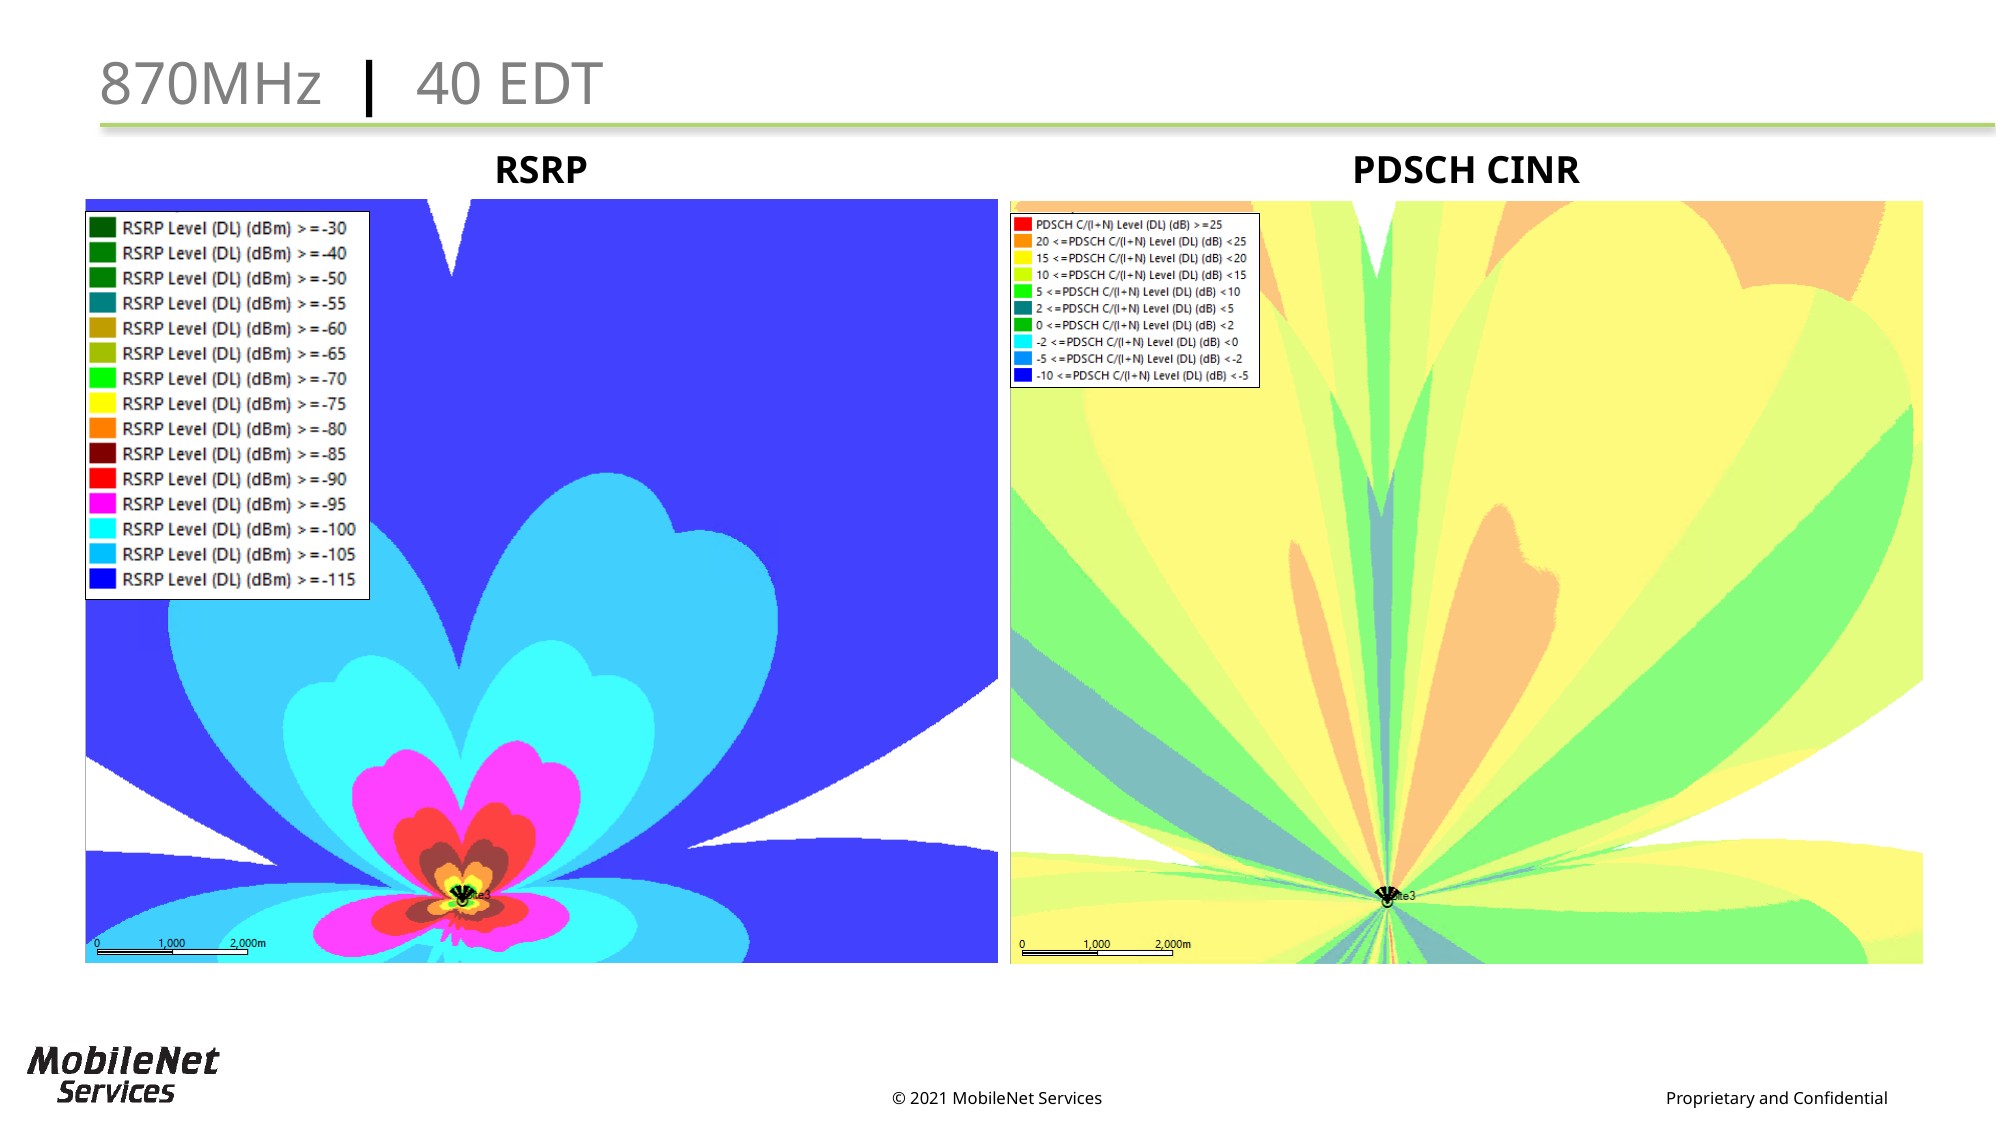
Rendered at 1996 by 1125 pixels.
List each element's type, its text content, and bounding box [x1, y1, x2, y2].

picture [19, 1037, 226, 1113]
title 870MHz | 40 EDT [85, 0, 1881, 175]
picture [84, 211, 370, 600]
text_box RSRP [479, 138, 603, 198]
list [84, 199, 998, 963]
picture [1009, 212, 1260, 389]
text_box PDSCH CINR [1337, 138, 1596, 199]
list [1009, 200, 1923, 964]
